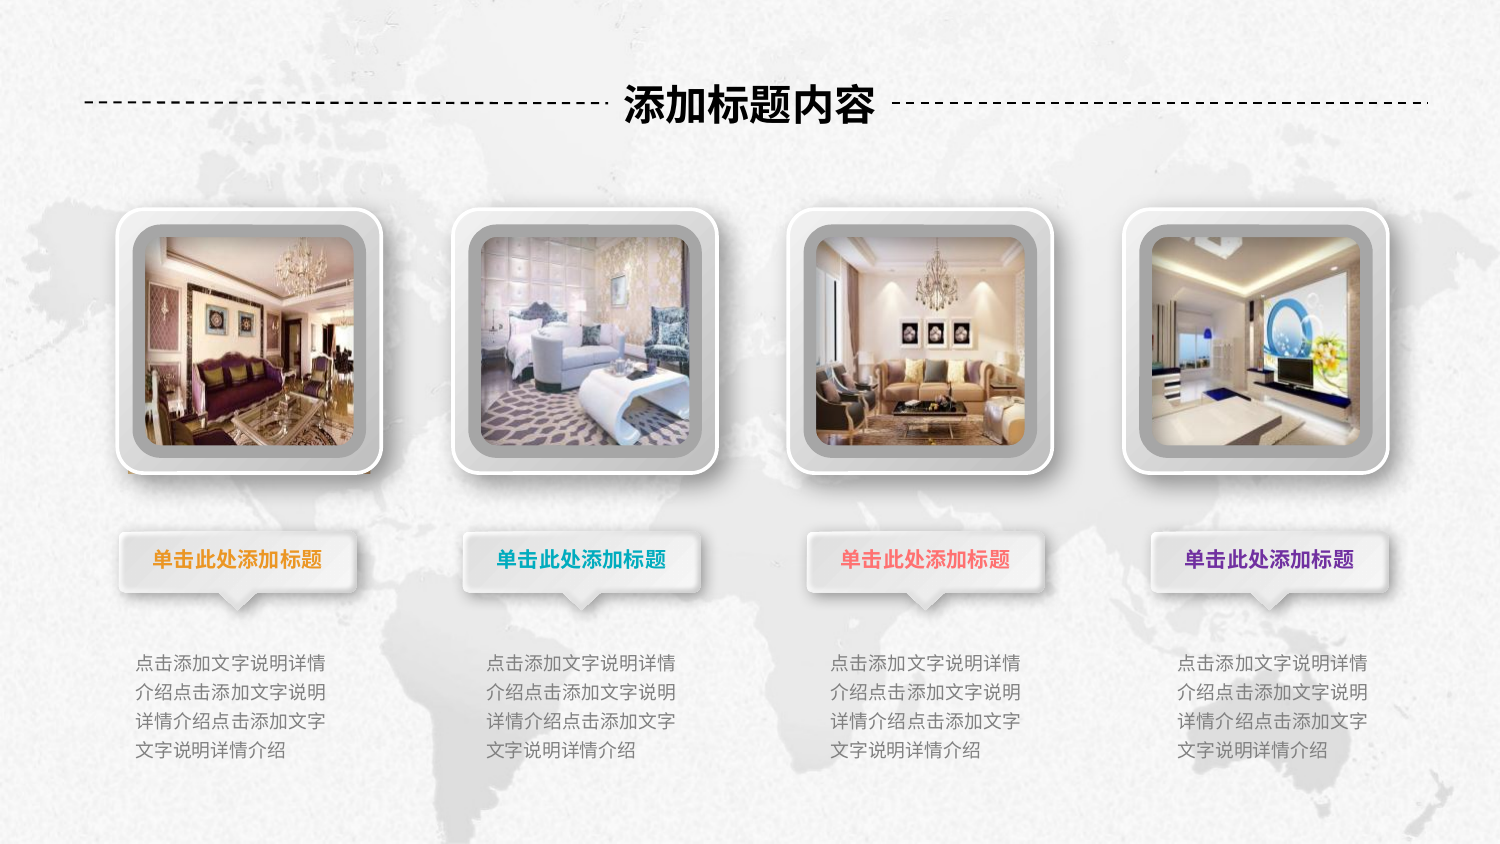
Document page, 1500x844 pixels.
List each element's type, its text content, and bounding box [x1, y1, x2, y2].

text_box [806, 531, 1045, 611]
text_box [788, 209, 1054, 474]
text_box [117, 209, 382, 474]
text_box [1150, 531, 1389, 611]
text_box 点击添加文字说明详情介绍点击添加文字说明详情介绍点击添加文字文字说明详情介绍 [120, 637, 341, 769]
text_box 点击添加文字说明详情介绍点击添加文字说明详情介绍点击添加文字文字说明详情介绍 [815, 637, 1036, 769]
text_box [462, 531, 701, 611]
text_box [118, 531, 357, 611]
text_box 点击添加文字说明详情介绍点击添加文字说明详情介绍点击添加文字文字说明详情介绍 [471, 637, 692, 769]
picture [0, 0, 1500, 844]
text_box 添加标题内容 [584, 77, 916, 129]
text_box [452, 209, 717, 474]
text_box 点击添加文字说明详情介绍点击添加文字说明详情介绍点击添加文字文字说明详情介绍 [1162, 637, 1383, 769]
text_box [1123, 209, 1390, 474]
